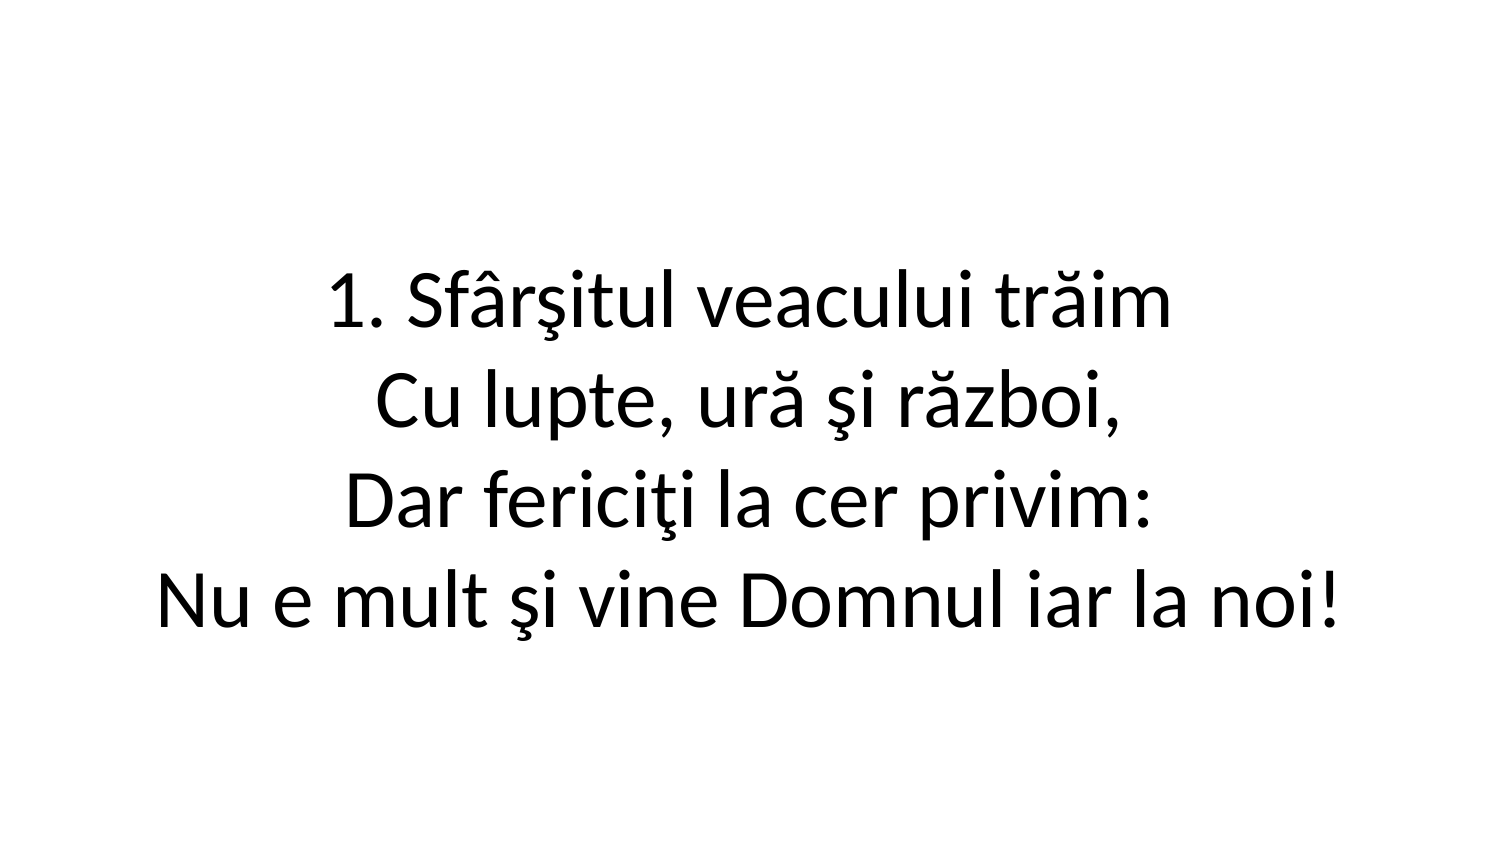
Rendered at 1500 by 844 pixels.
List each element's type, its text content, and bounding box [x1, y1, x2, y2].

text_box 1. Sfârşitul veacului trăim Cu lupte, ură şi război, Dar fericiţi la cer privim: Nu e mult şi vine Domnul iar la noi! [141, 192, 1359, 652]
